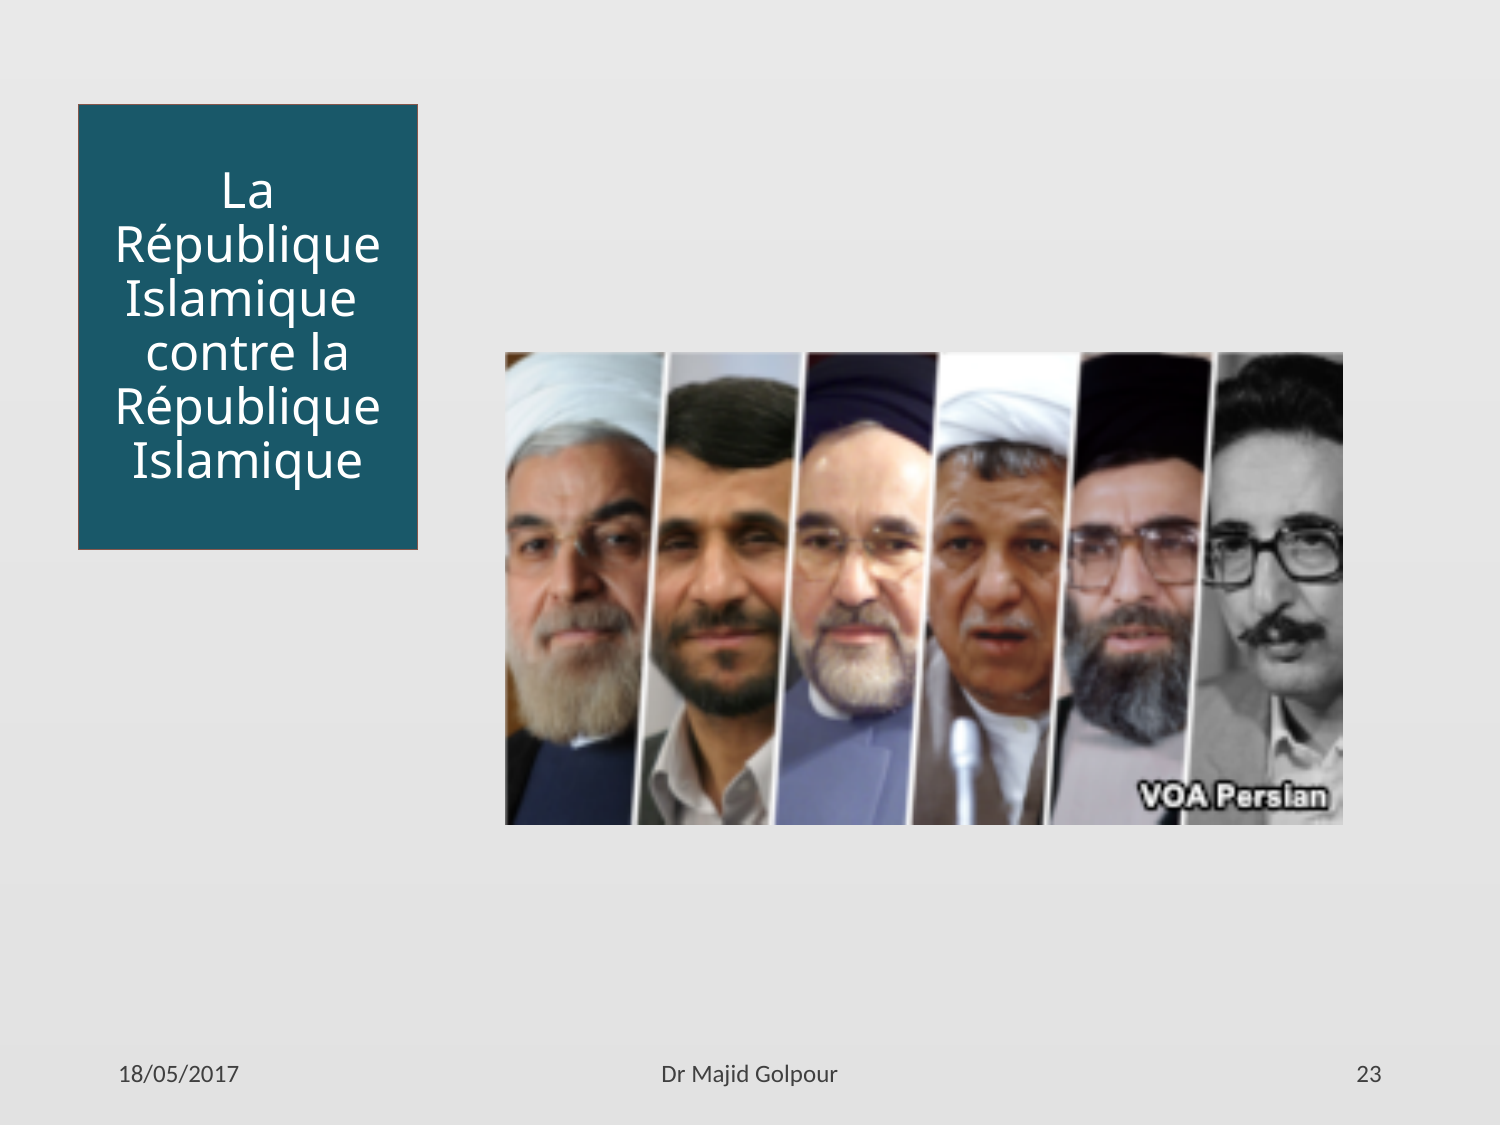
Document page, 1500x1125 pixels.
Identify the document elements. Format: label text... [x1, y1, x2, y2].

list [505, 352, 1343, 825]
slide_number 23 [1059, 1042, 1397, 1103]
title La République Islamique contre la République Islamique [78, 104, 418, 550]
footer Dr Majid Golpour [496, 1042, 1004, 1103]
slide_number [103, 1042, 441, 1103]
